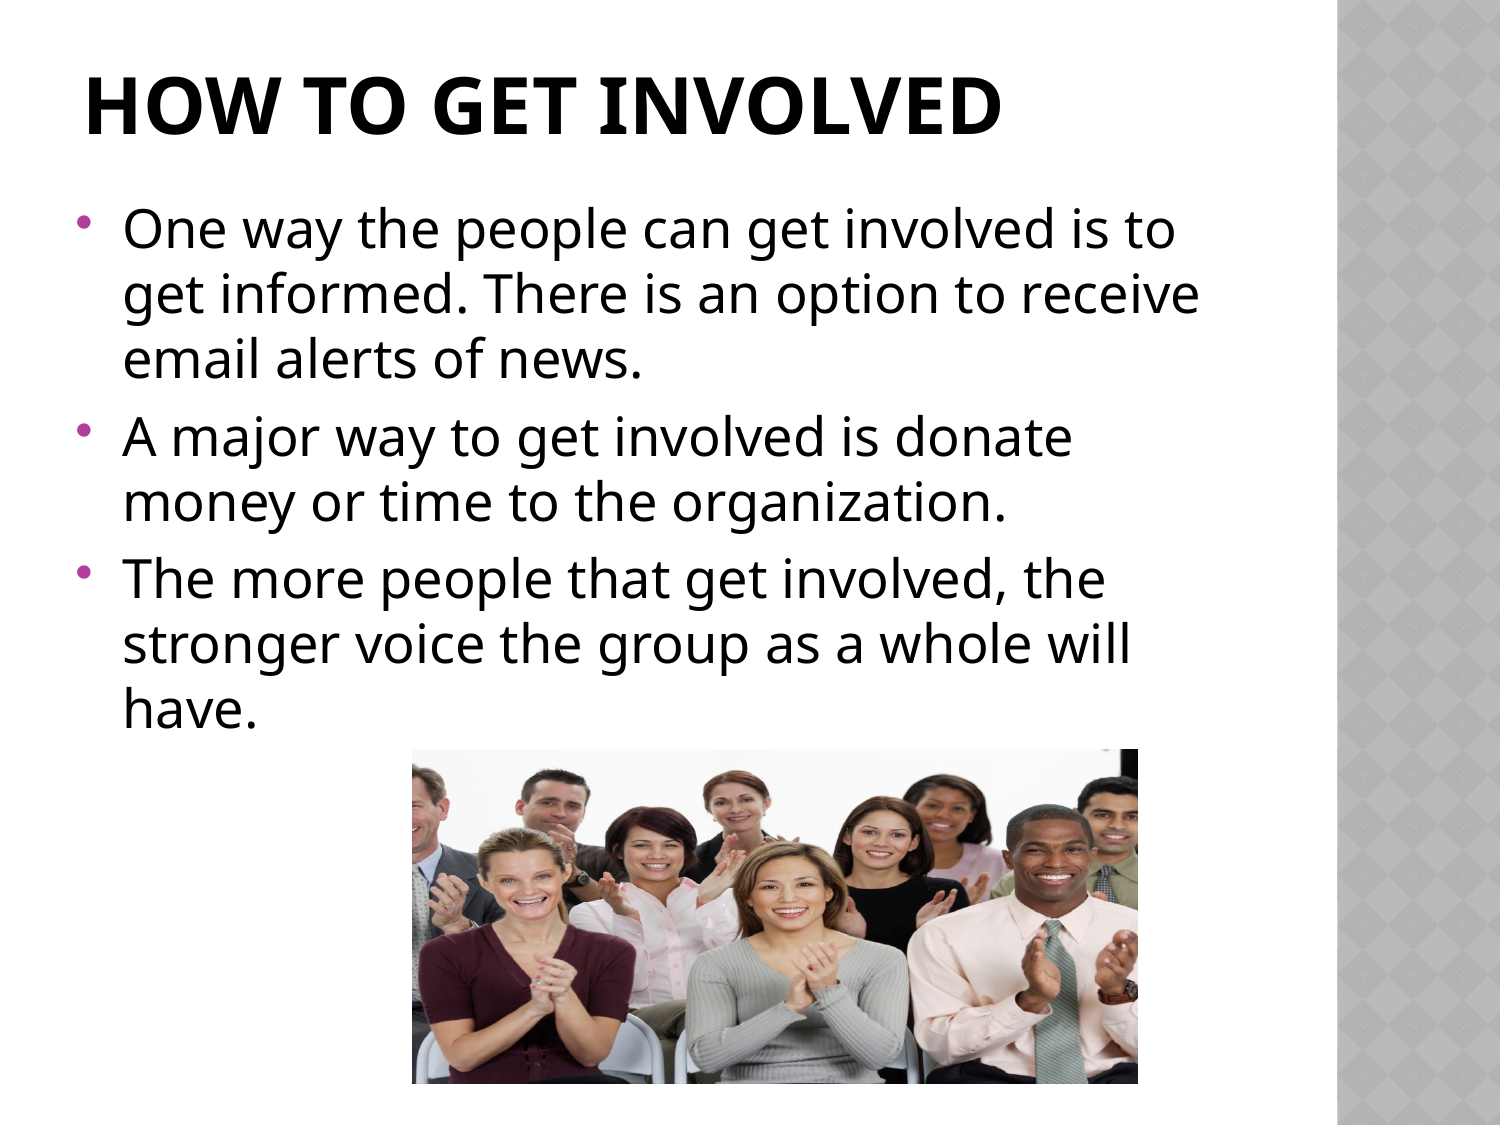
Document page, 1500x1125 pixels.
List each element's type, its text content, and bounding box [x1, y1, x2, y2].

title How to get involved [75, 0, 1263, 150]
list One way the people can get involved is to get informed. There is an option to receive email alerts of news. A major way to get involved is donate money or time to the organization. The more people that get involved, the stronger voice the group as a whole will have. [62, 187, 1250, 983]
picture [412, 749, 1138, 1084]
